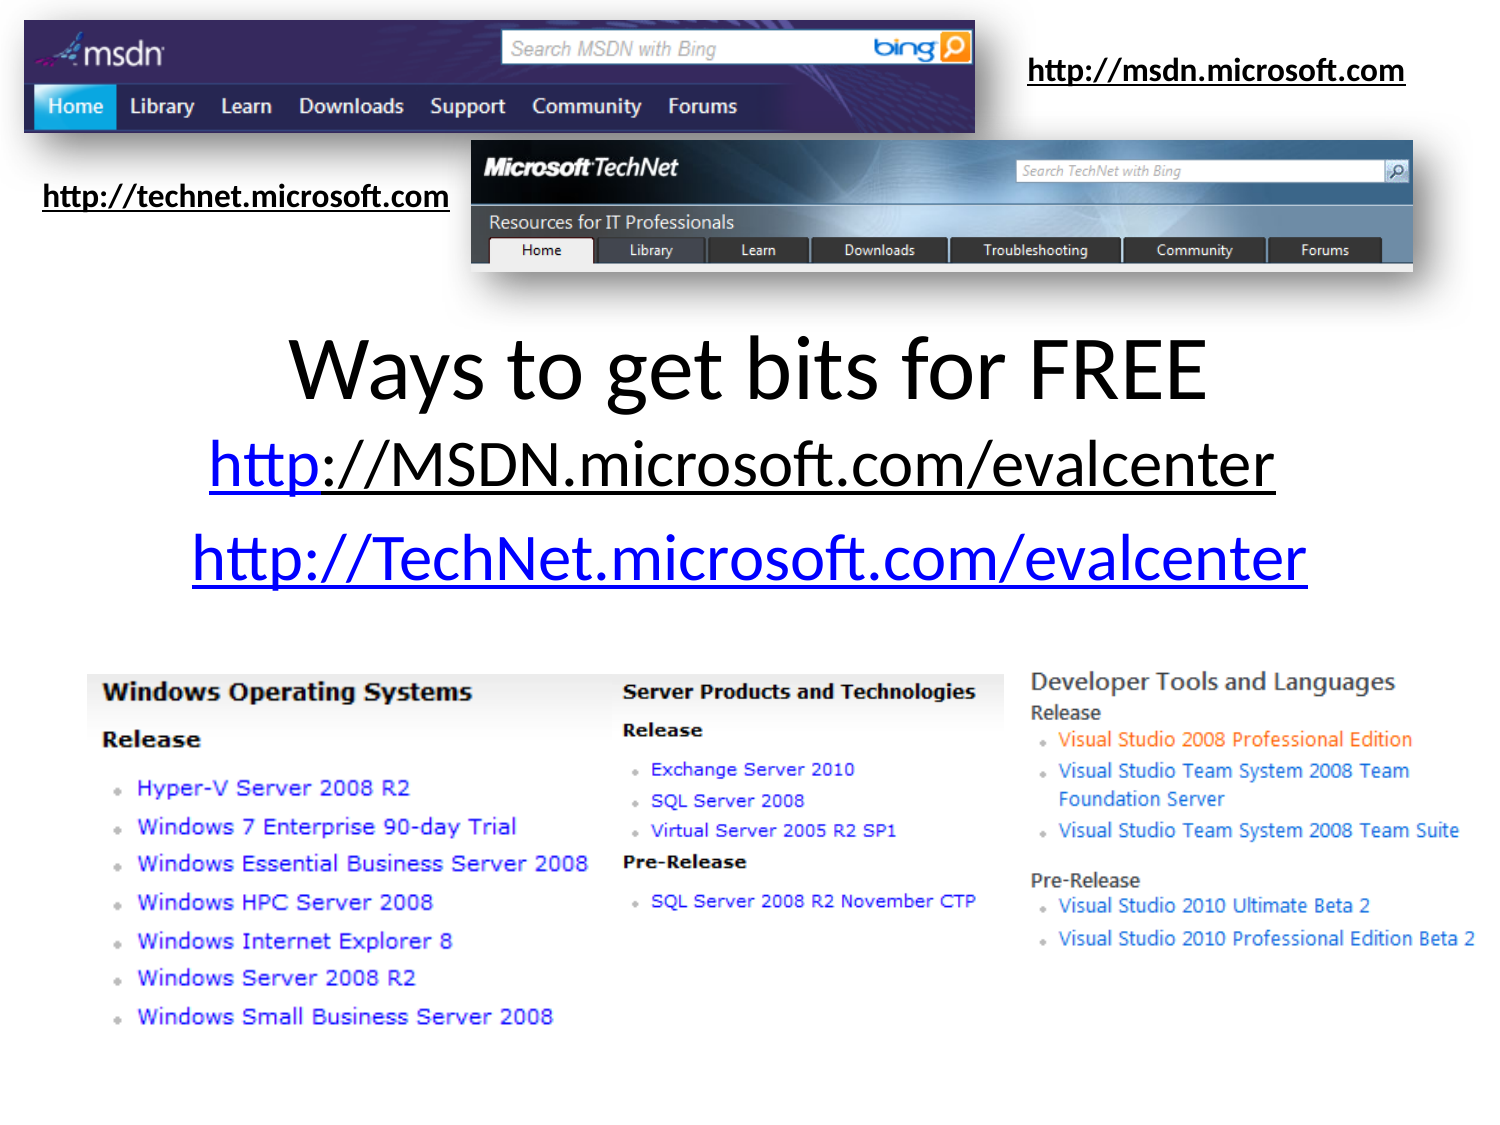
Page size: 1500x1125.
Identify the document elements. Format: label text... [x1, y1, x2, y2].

picture [1026, 662, 1488, 963]
picture [24, 20, 975, 133]
title Ways to get bits for FREE [75, 299, 1425, 412]
picture [471, 140, 1413, 272]
list http://MSDN.microsoft.com/evalcenter http://TechNet.microsoft.com/evalcenter [75, 412, 1425, 613]
picture [87, 674, 1004, 1051]
